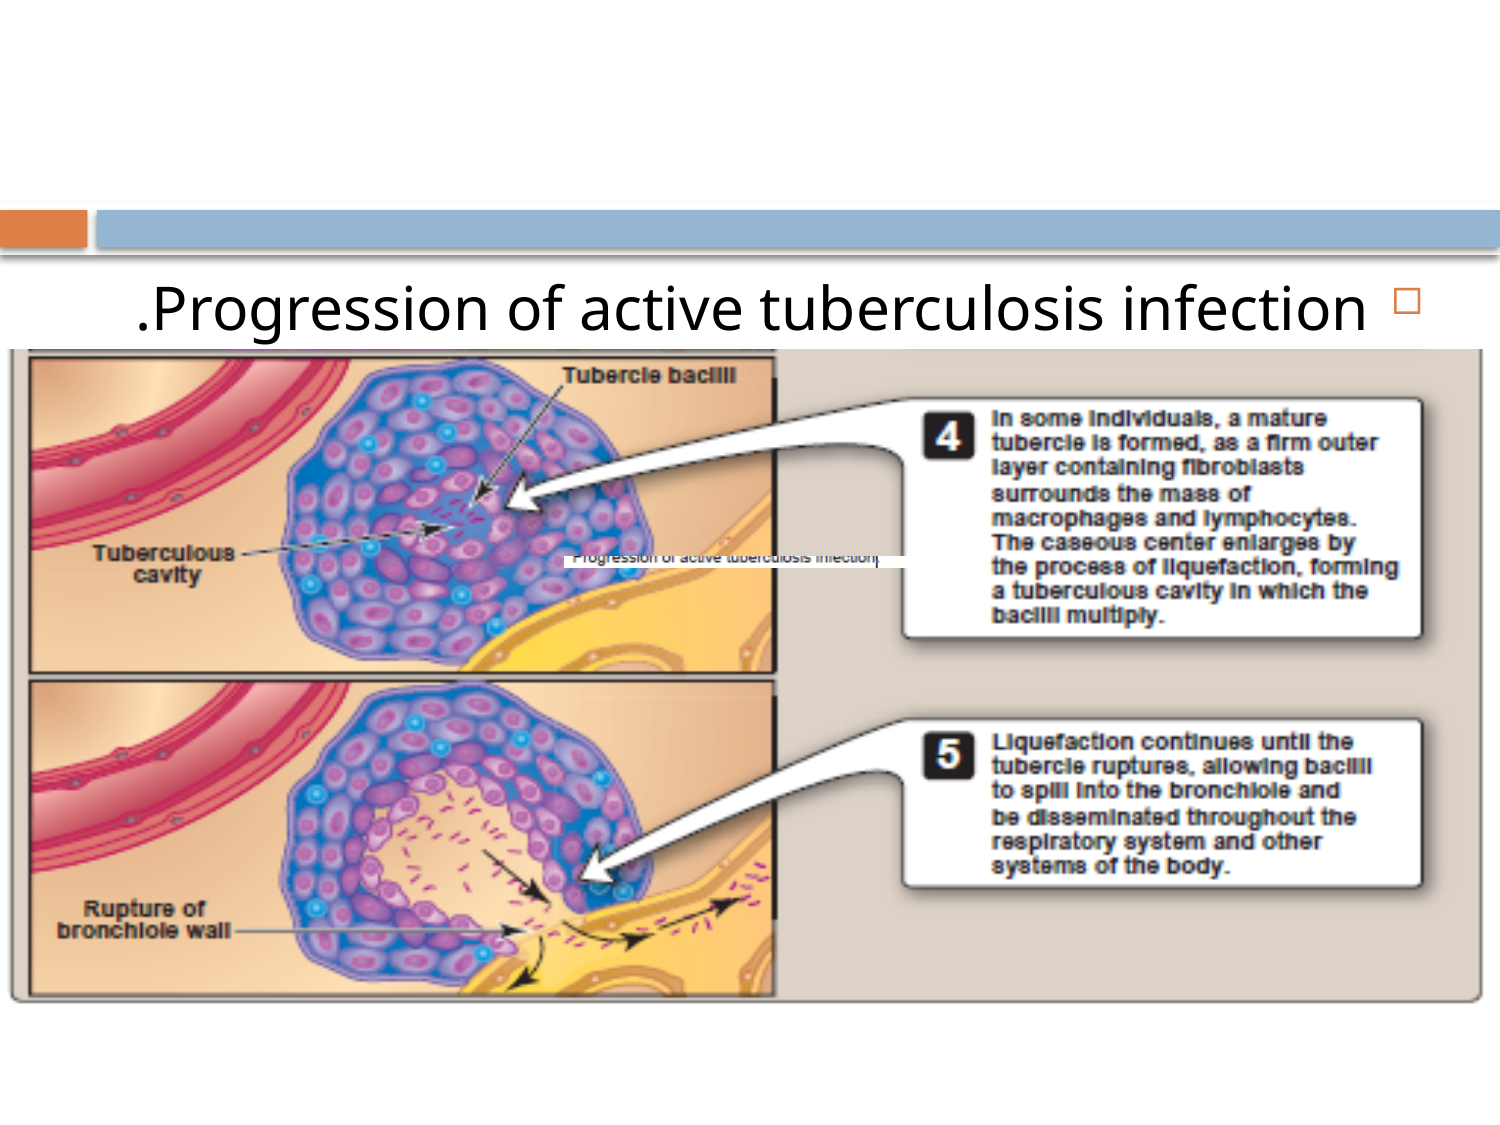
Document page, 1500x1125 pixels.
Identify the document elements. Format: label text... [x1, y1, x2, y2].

list Progression of active tuberculosis infection. [100, 262, 1438, 348]
picture [0, 349, 1500, 1012]
